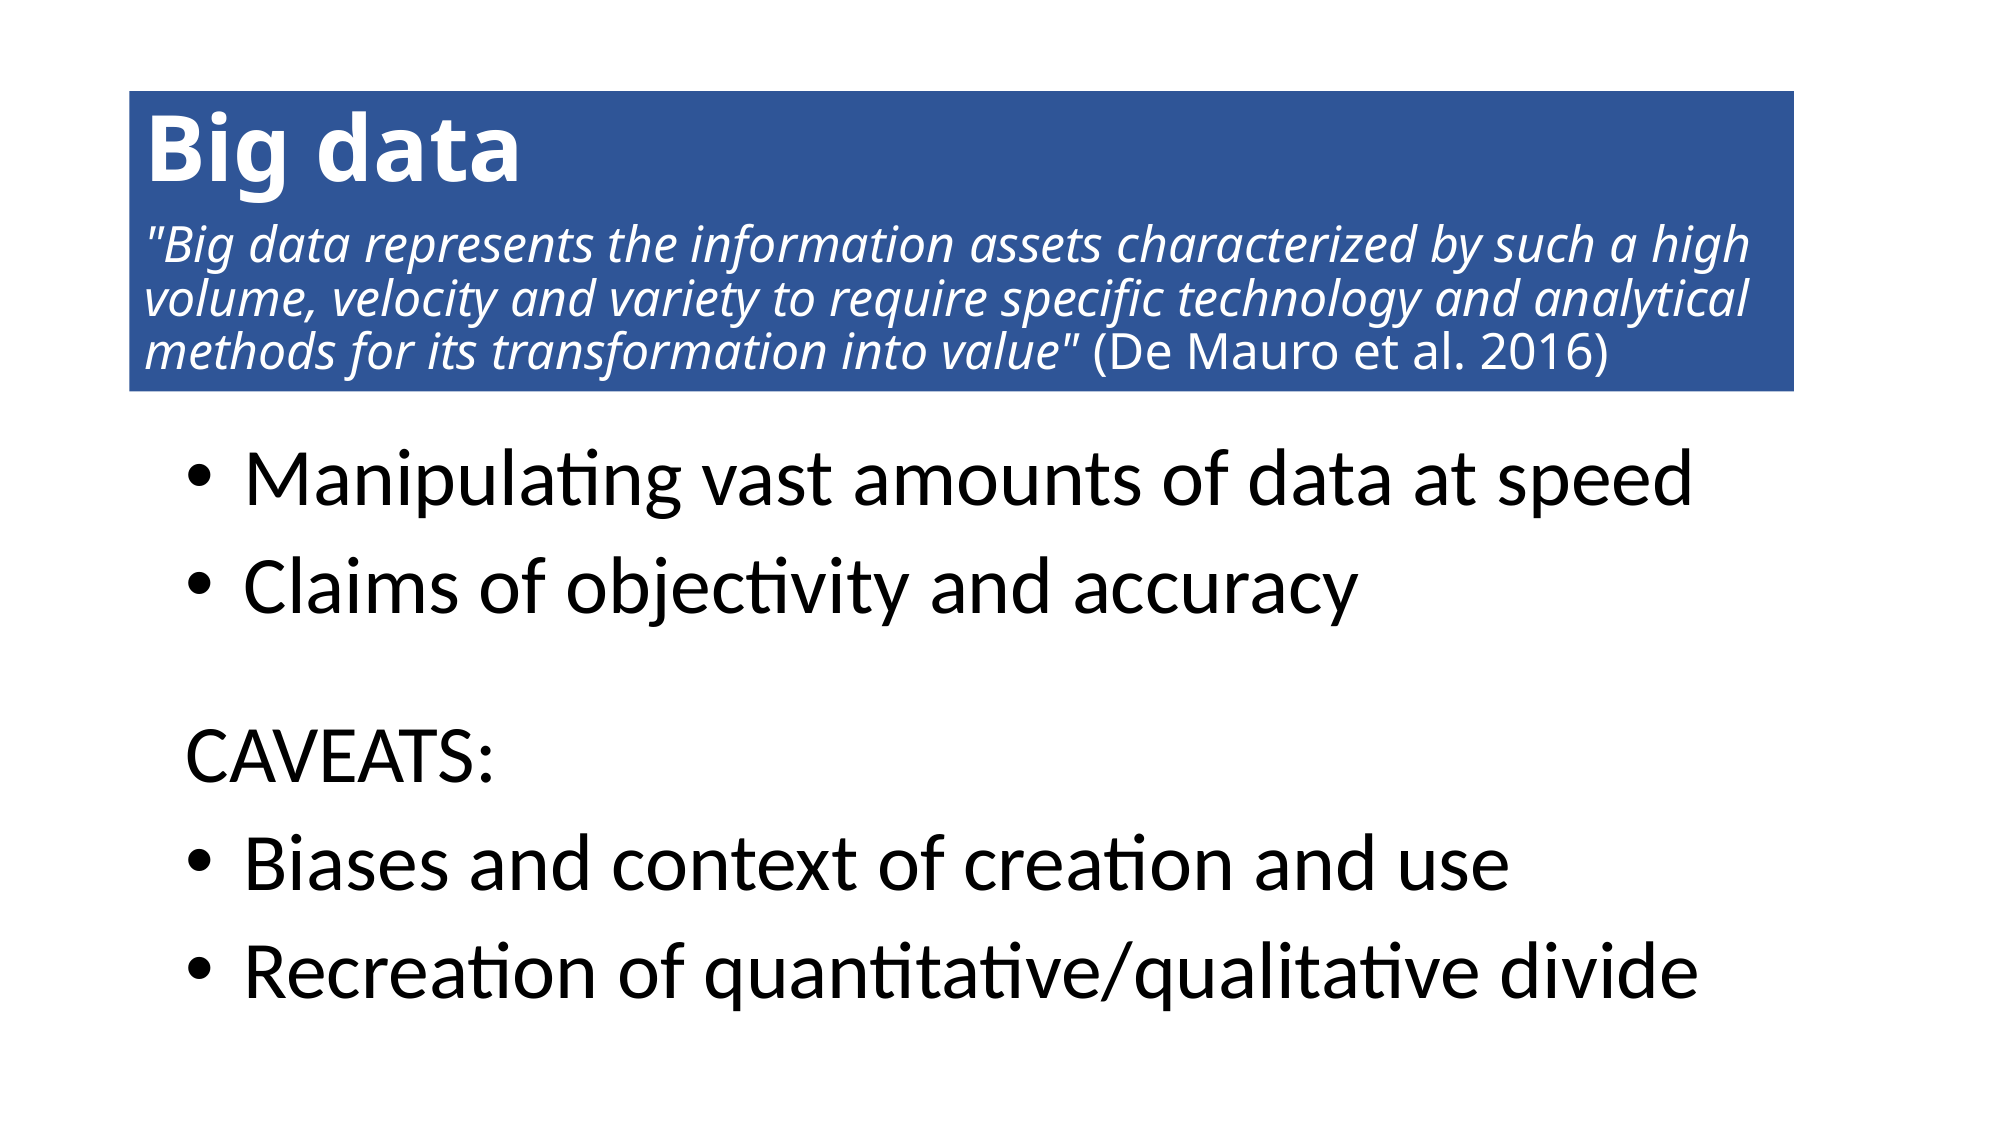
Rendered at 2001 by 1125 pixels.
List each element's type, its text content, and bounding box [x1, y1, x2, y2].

list Manipulating vast amounts of data at speed Claims of objectivity and accuracy CAVEATS: Biases and context of creation and use Recreation of quantitative/qualitative divide [170, 427, 1725, 1034]
title Big data "Big data represents the information assets characterized by such a high volume, velocity and variety to require specific technology and analytical methods for its transformation into value" (De Mauro et al. 2016) [129, 91, 1794, 392]
